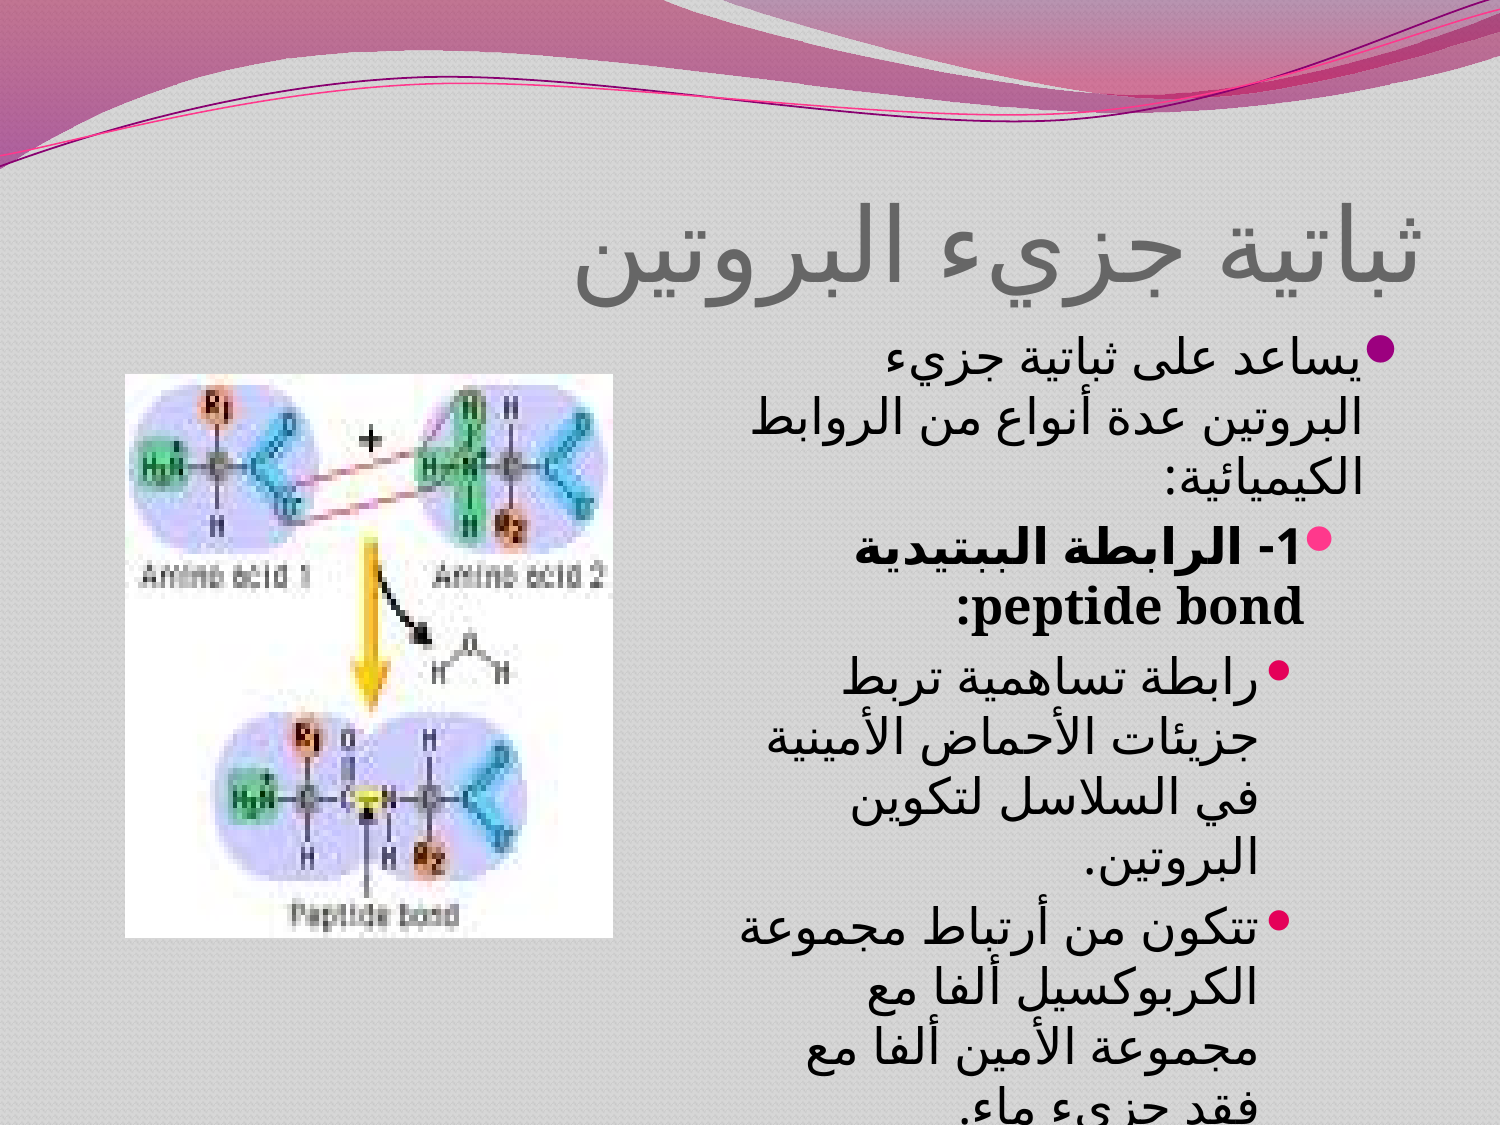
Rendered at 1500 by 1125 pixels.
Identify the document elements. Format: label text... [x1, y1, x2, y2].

picture [124, 374, 613, 938]
list يساعد على ثباتية جزيء البروتين عدة أنواع من الروابط الكيميائية: 1- الرابطة الببتيدية peptide bond: رابطة تساهمية تربط جزيئات الأحماض الأمينية في السلاسل لتكوين البروتين. تتكون من أرتباط مجموعة الكربوكسيل ألفا مع مجموعة الأمين ألفا مع فقد جزيء ماء. عدد الروابط الببتيدية أقل بواحد من عدد الحماض الأمينية. تعتبر البناء الأولي للبروتين. [712, 317, 1425, 1038]
title ثباتية جزيء البروتين [75, 115, 1425, 303]
